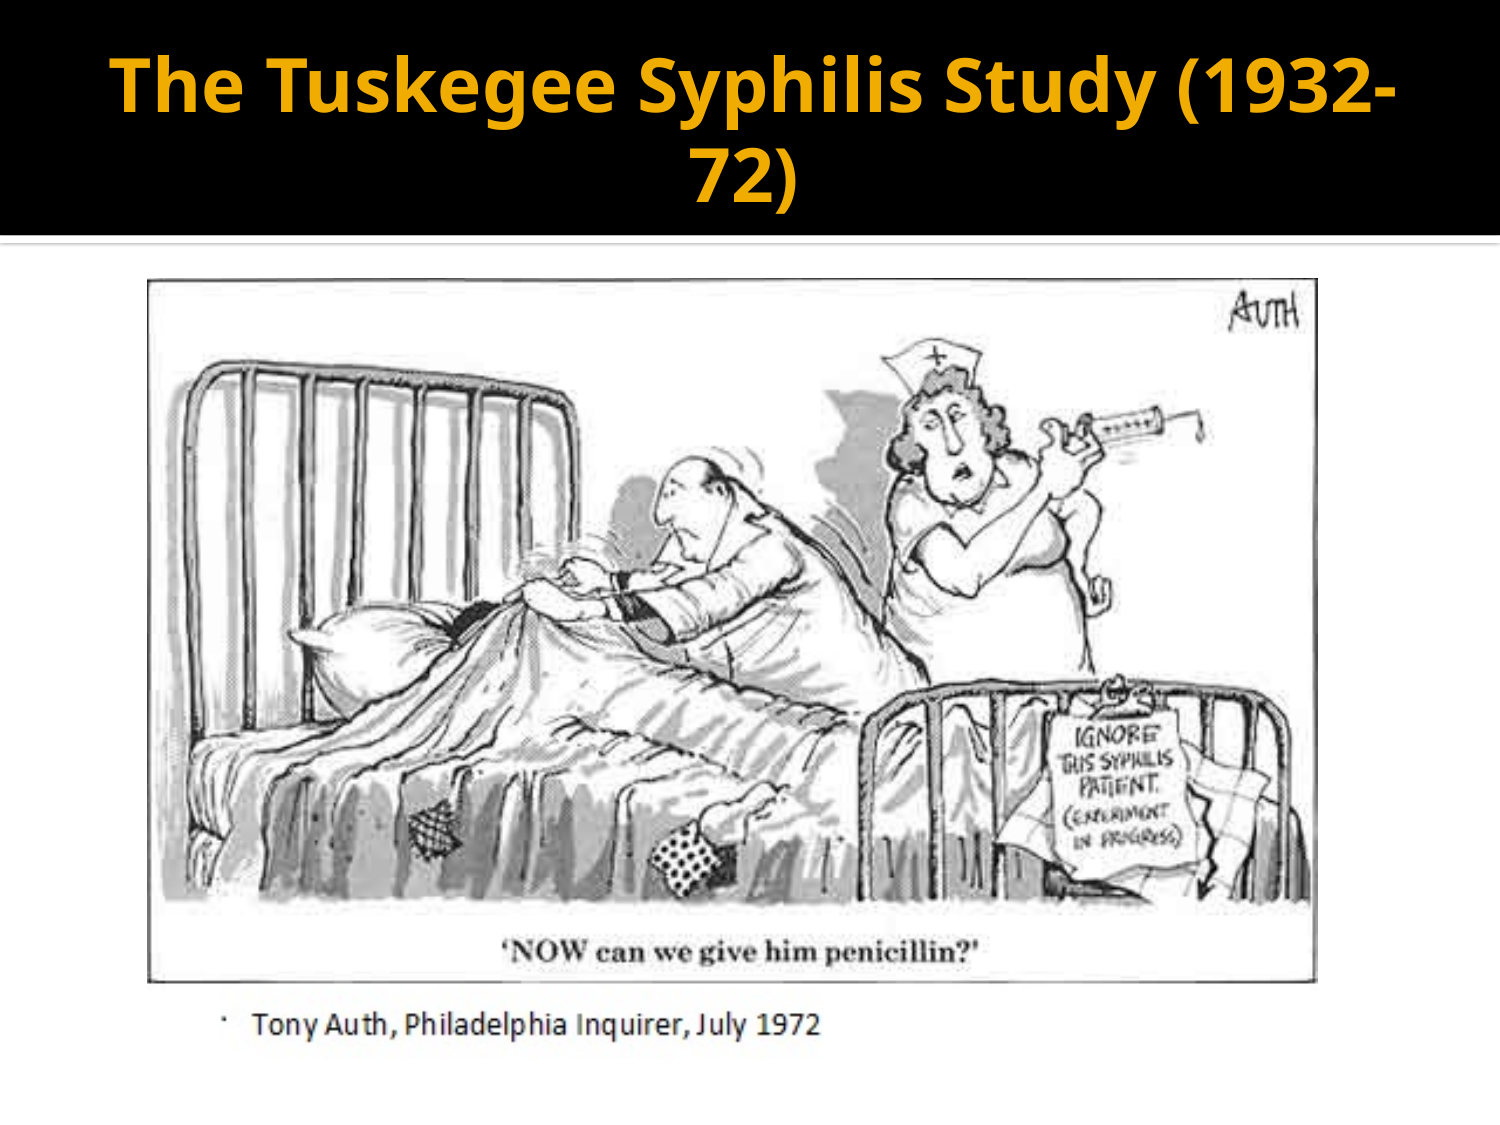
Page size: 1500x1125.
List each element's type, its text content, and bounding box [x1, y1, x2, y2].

title The Tuskegee Syphilis Study (1932-72) [75, 24, 1425, 231]
picture [147, 278, 1318, 1059]
